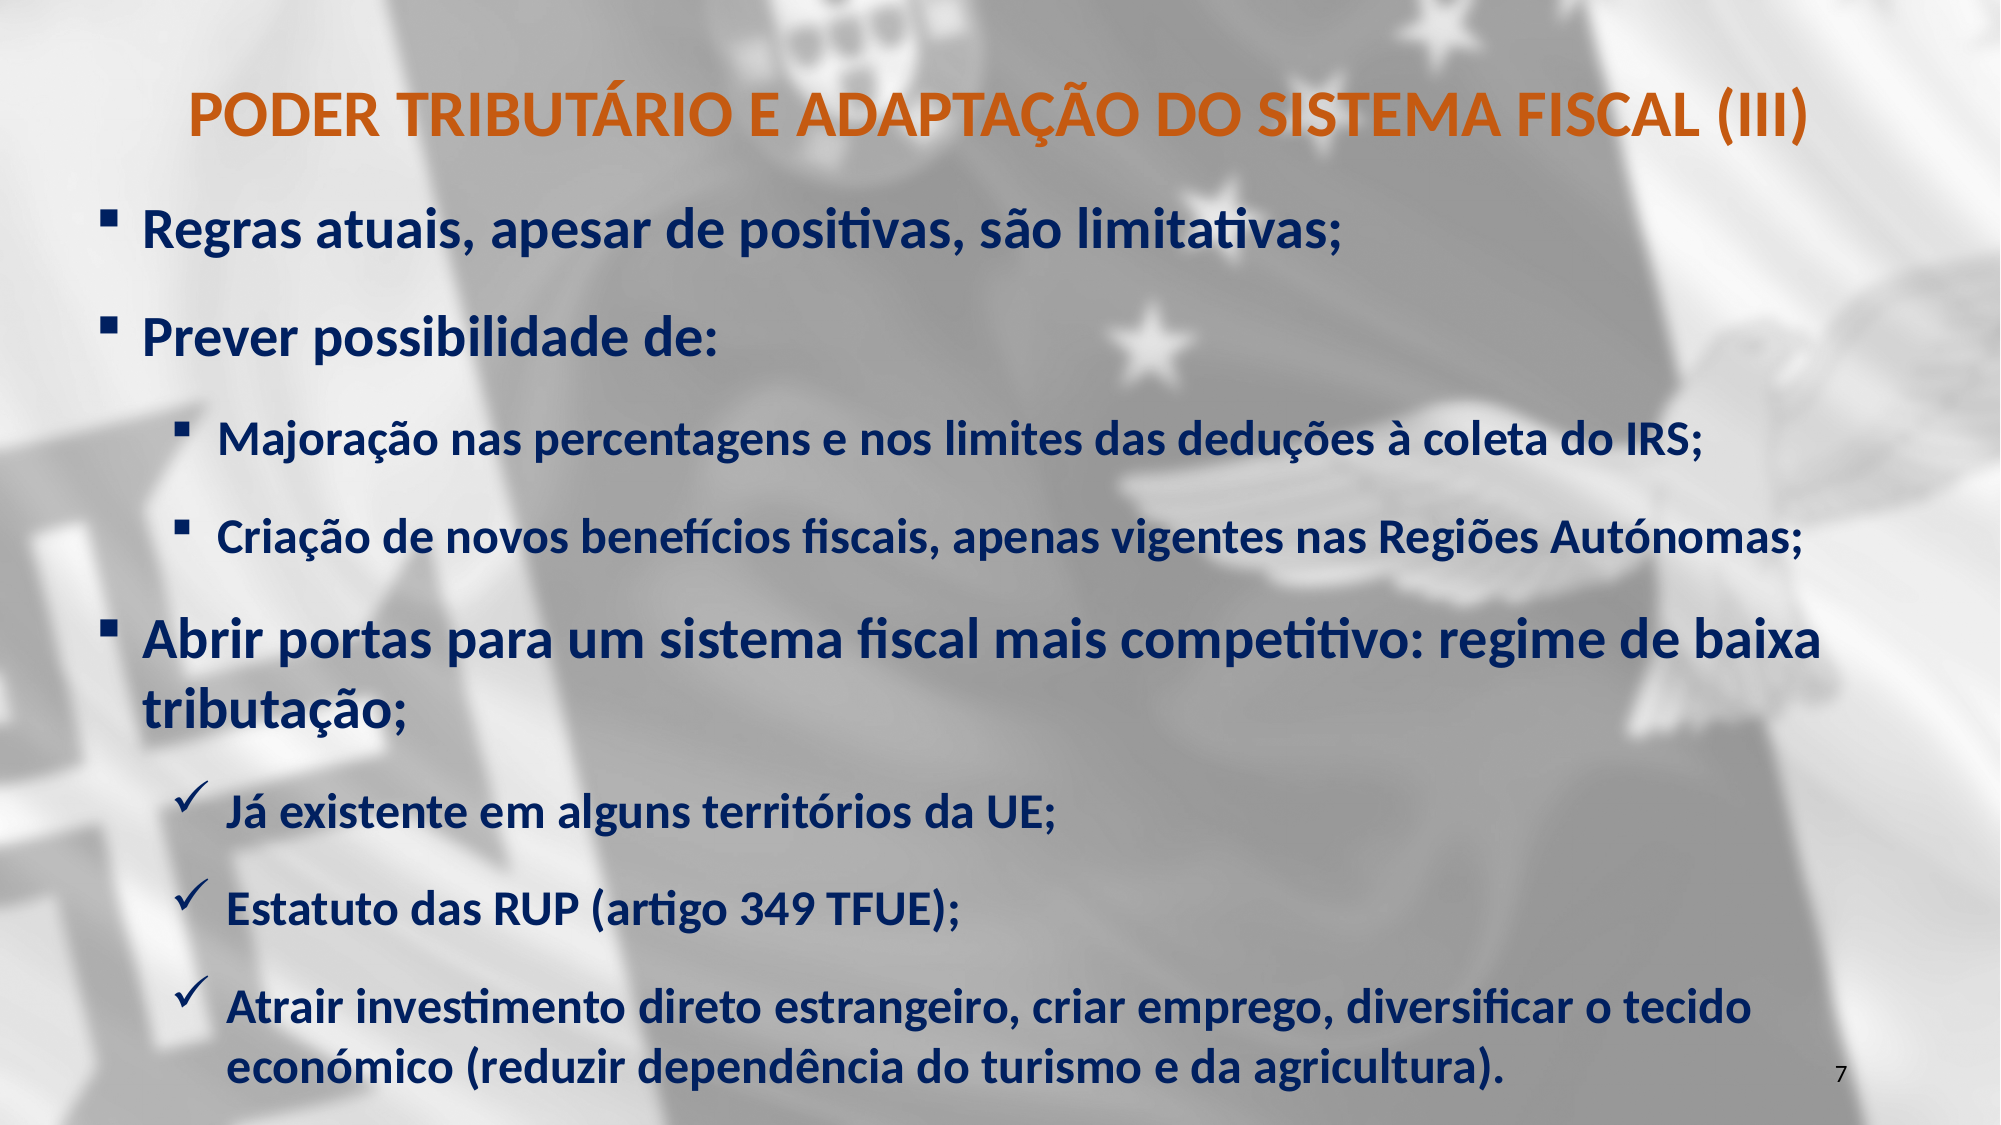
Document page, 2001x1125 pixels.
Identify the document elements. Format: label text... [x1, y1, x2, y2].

title PODER TRIBUTÁRIO E ADAPTAÇÃO DO SISTEMA FISCAL (III) [83, 59, 1917, 171]
text_box Regras atuais, apesar de positivas, são limitativas; Prever possibilidade de: Majoração nas percentagens e nos limites das deduções à coleta do IRS; Criação de novos benefícios fiscais, apenas vigentes nas Regiões Autónomas; Abrir portas para um sistema fiscal mais competitivo: regime de baixa tributação; Já existente em alguns territórios da UE; Estatuto das RUP (artigo 349 TFUE); Atrair investimento direto estrangeiro, criar emprego, diversificar o tecido económico (reduzir dependência do turismo e da agricultura). [80, 183, 1919, 1101]
picture [0, 0, 2001, 1125]
slide_number 7 [1412, 1042, 1863, 1103]
